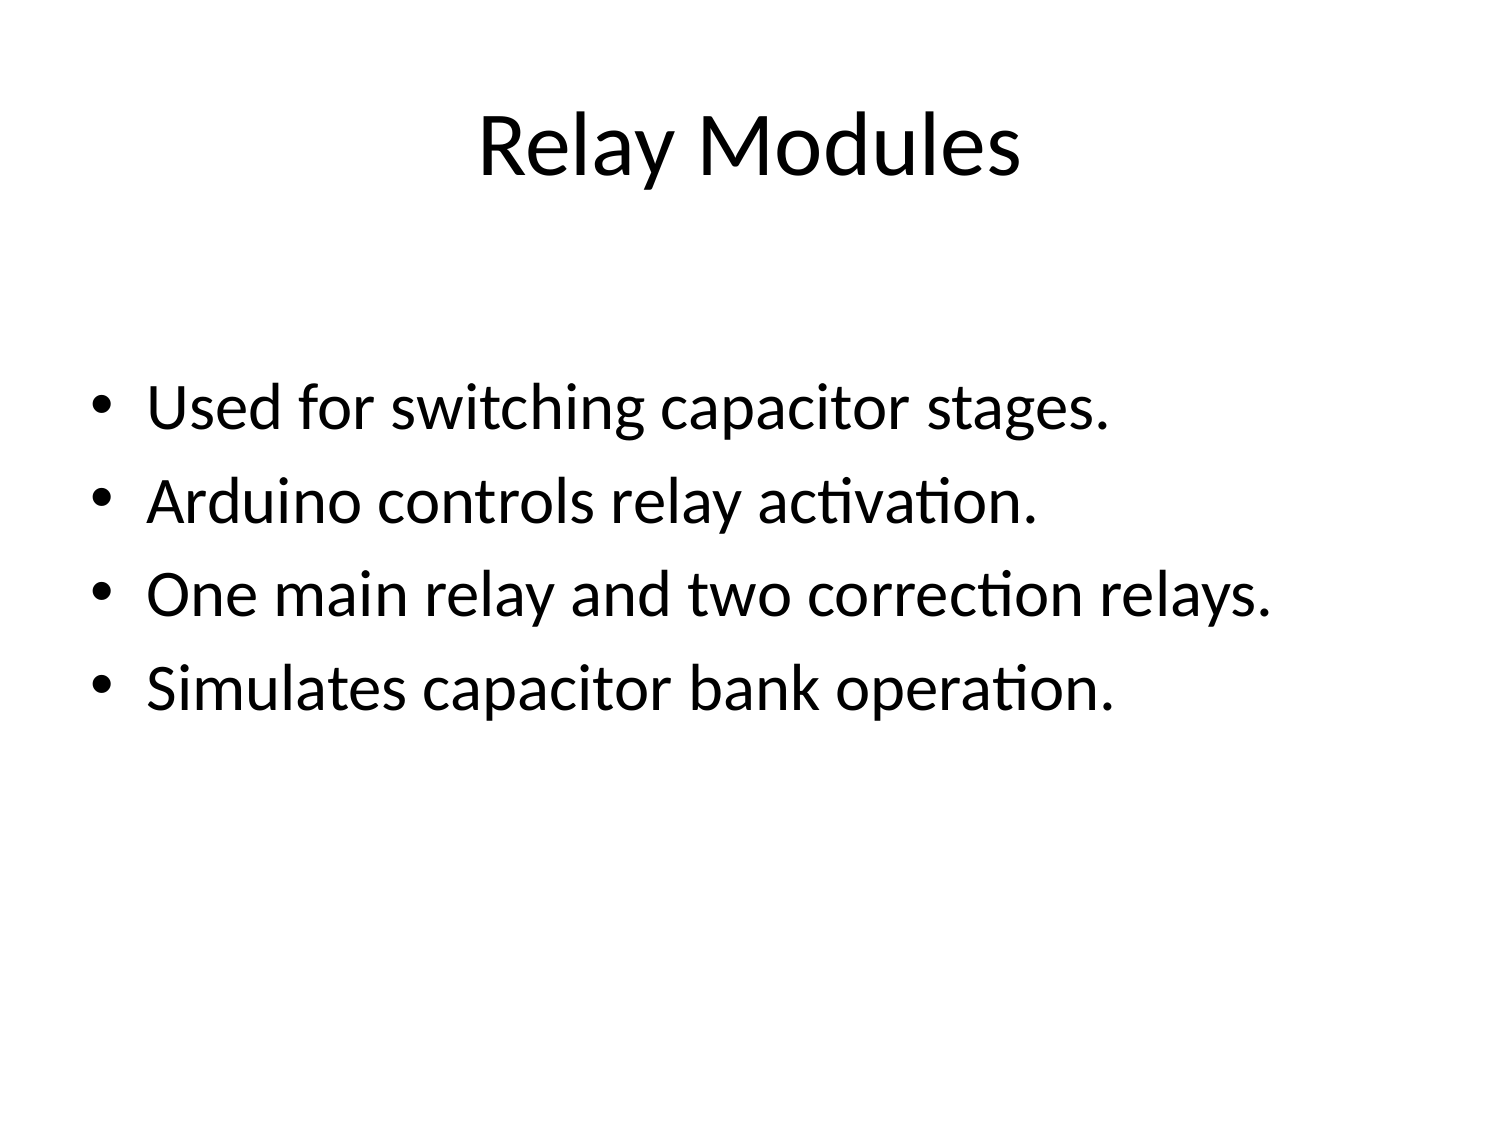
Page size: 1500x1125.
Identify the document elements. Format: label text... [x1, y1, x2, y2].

title Relay Modules [75, 45, 1425, 233]
list Used for switching capacitor stages. Arduino controls relay activation. One main relay and two correction relays. Simulates capacitor bank operation. [75, 262, 1425, 1005]
